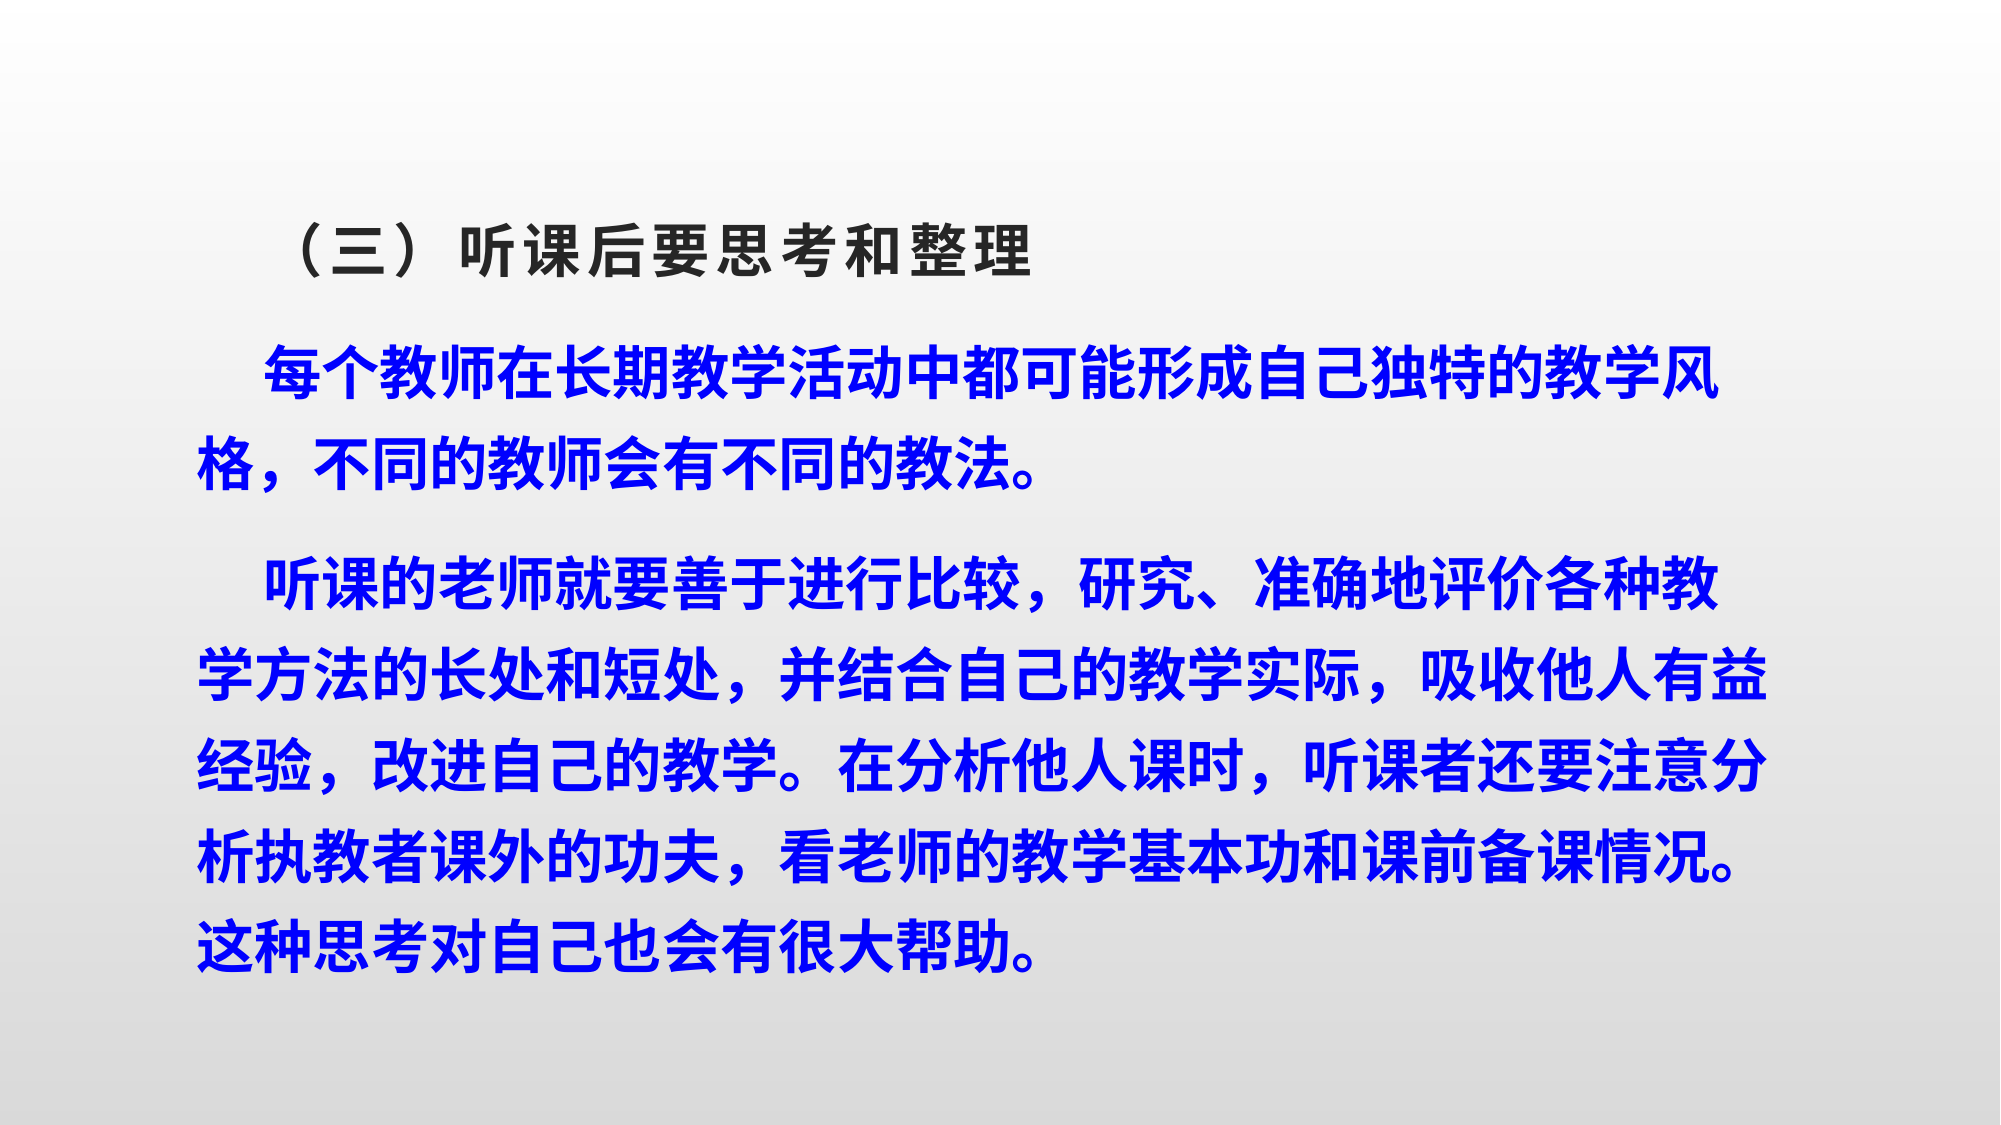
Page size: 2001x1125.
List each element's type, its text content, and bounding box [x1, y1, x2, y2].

text_box 每个教师在长期教学活动中都可能形成自己独特的教学风格，不同的教师会有不同的教法。 听课的老师就要善于进行比较，研究、准确地评价各种教学方法的长处和短处，并结合自己的教学实际，吸收他人有益经验，改进自己的教学。在分析他人课时，听课者还要注意分析执教者课外的功夫，看老师的教学基本功和课前备课情况。这种思考对自己也会有很大帮助。 [181, 307, 1788, 988]
title （三）听课后要思考和整理 [249, 260, 1750, 307]
